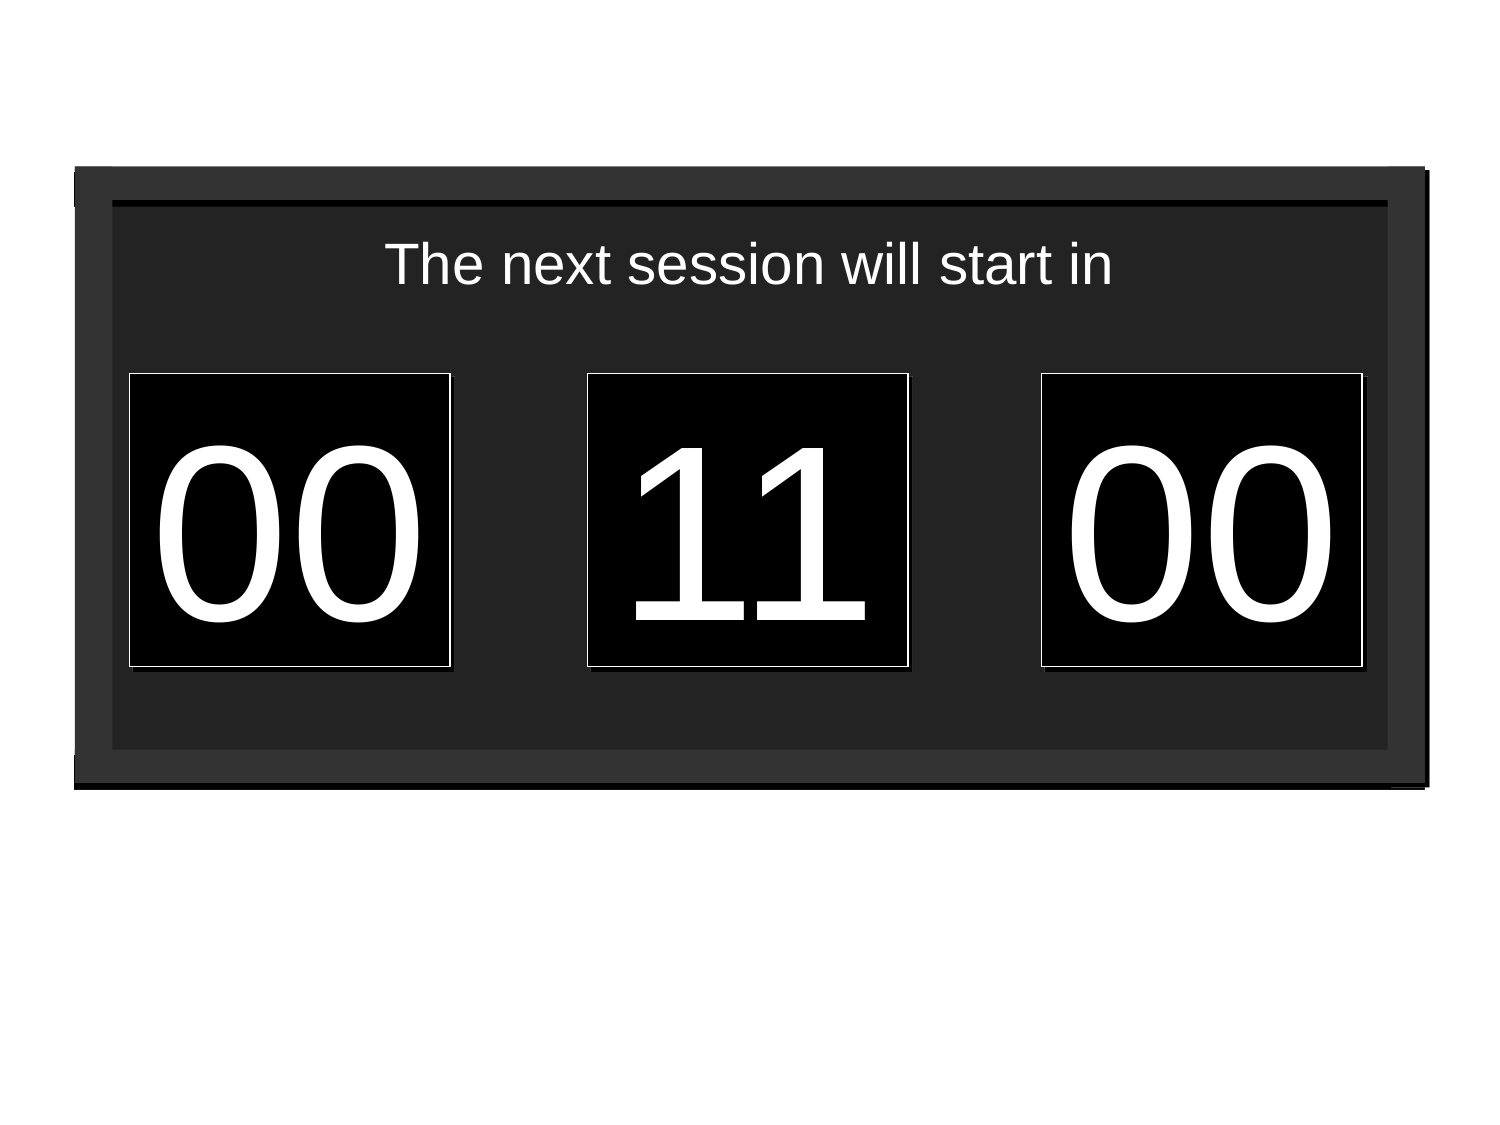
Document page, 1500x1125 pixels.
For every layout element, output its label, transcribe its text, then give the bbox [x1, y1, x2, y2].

text_box 11 [587, 373, 908, 667]
text_box 00 [129, 373, 450, 667]
